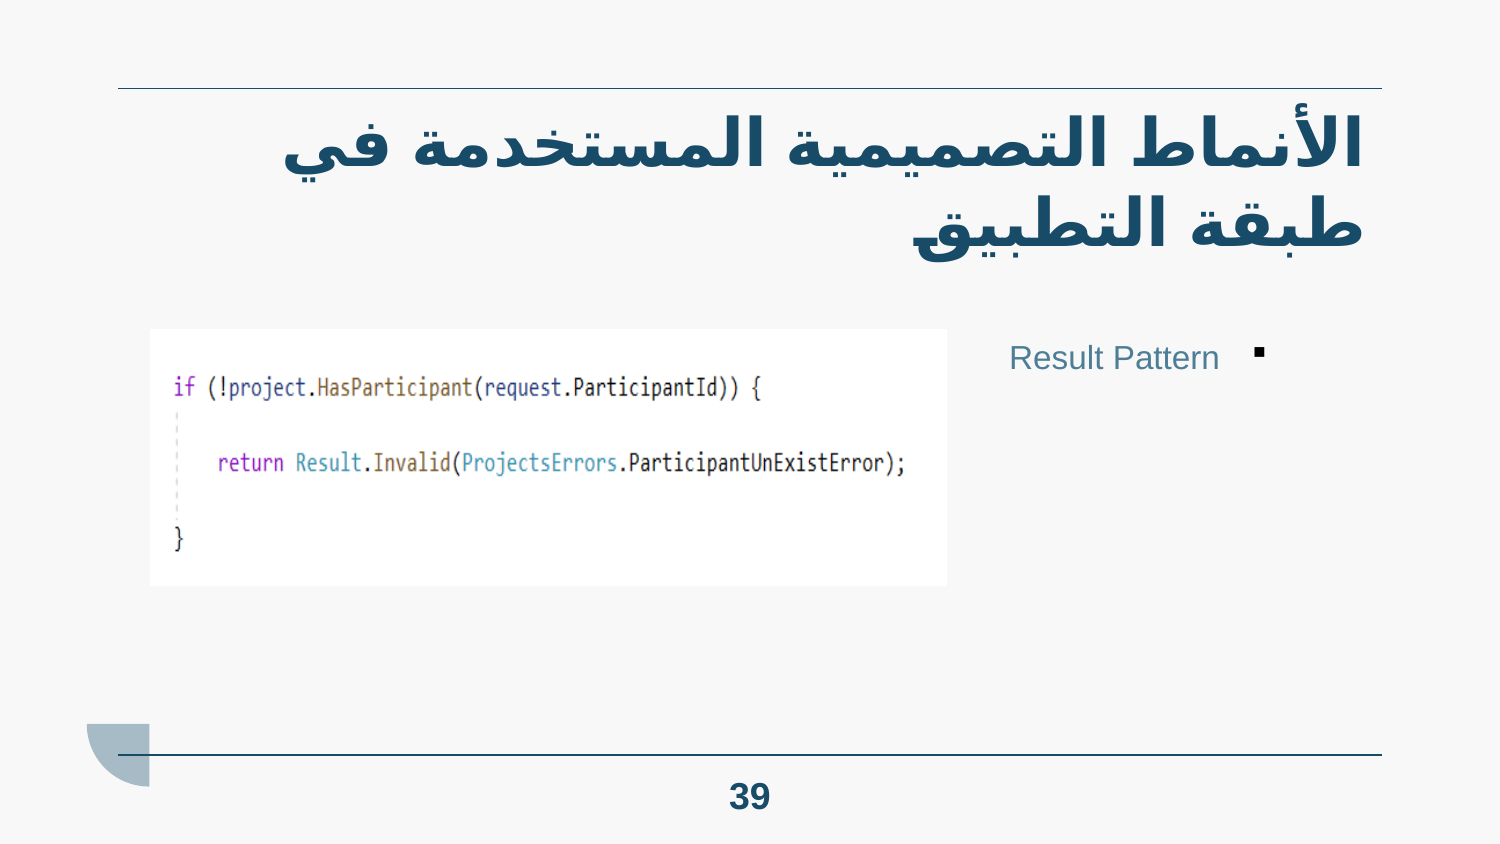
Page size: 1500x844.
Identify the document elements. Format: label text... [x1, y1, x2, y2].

title الأنماط التصميمية المستخدمة في طبقة التطبيق [118, 85, 1382, 170]
picture [149, 328, 947, 586]
text_box Result Pattern [948, 329, 1282, 384]
text_box 39 [698, 758, 801, 831]
